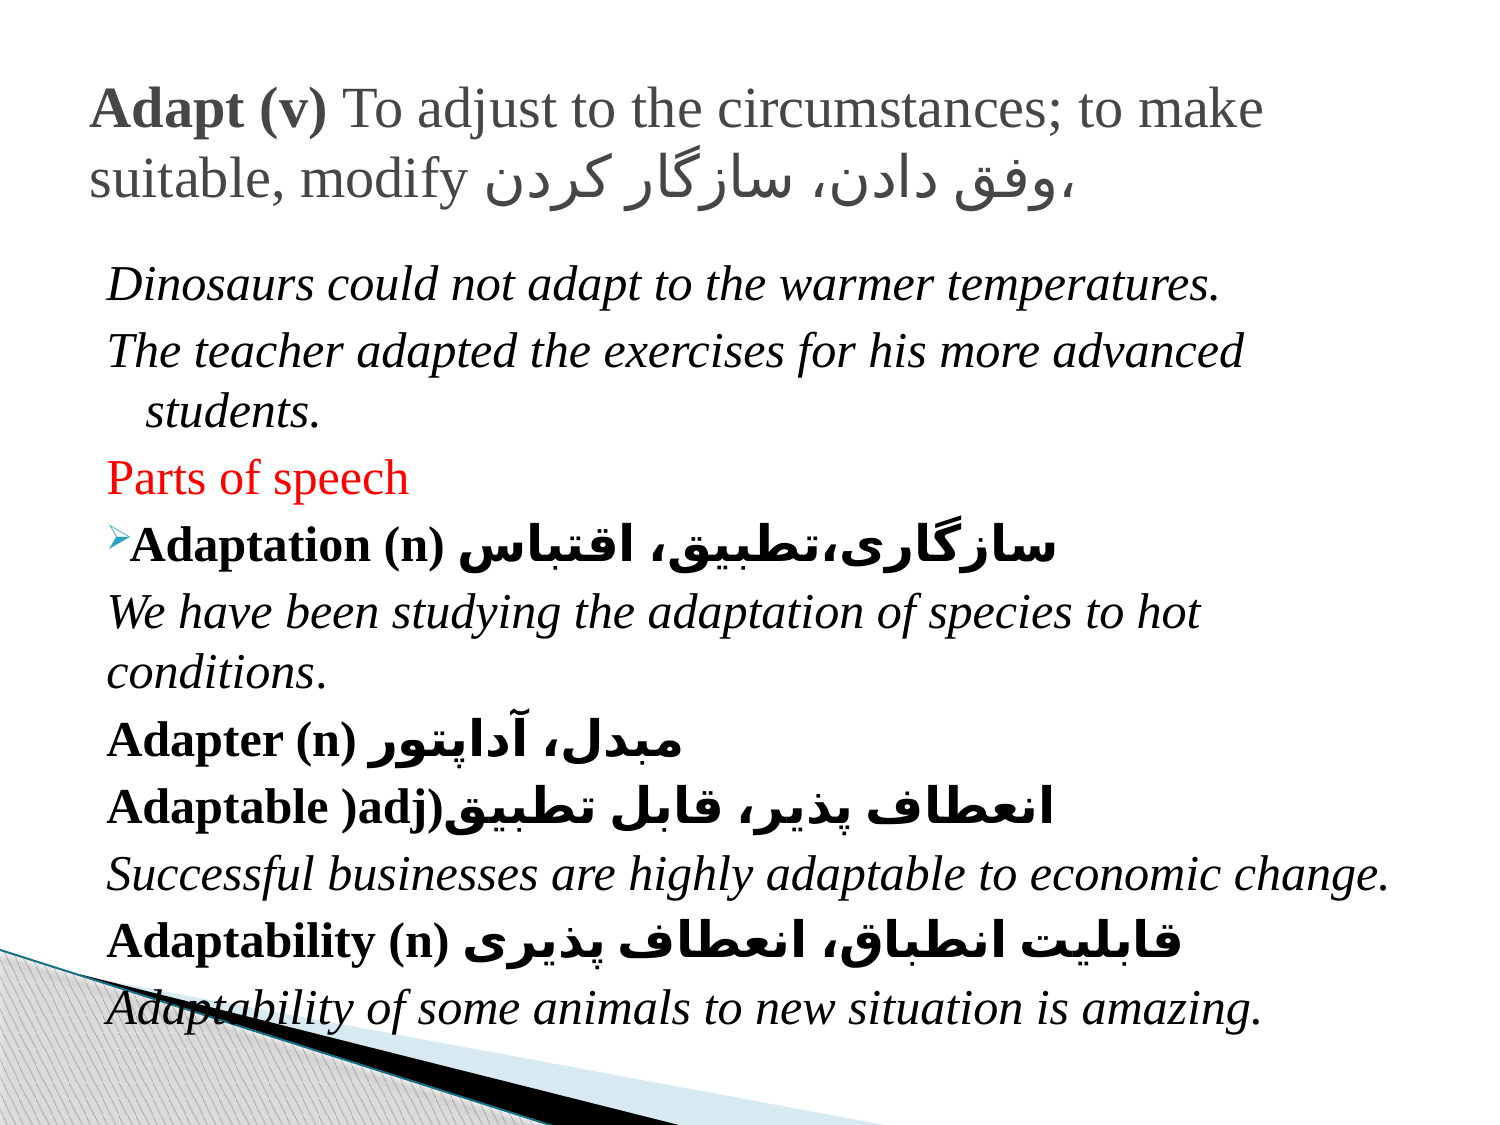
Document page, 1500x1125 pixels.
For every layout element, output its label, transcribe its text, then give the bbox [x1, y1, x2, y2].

title Adapt (v) To adjust to the circumstances; to make suitable, modify وفق دادن، سازگار کردن، [75, 45, 1425, 233]
list Dinosaurs could not adapt to the warmer temperatures. The teacher adapted the exercises for his more advanced students. Parts of speech Adaptation (n) سازگاری،تطبیق، اقتباس We have been studying the adaptation of species to hot conditions. Adapter (n) مبدل، آداپتور Adaptable )adj)انعطاف پذیر، قابل تطبیق Successful businesses are highly adaptable to economic change. Adaptability (n) قابلیت انطباق، انعطاف پذیری Adaptability of some animals to new situation is amazing. [75, 243, 1425, 1088]
